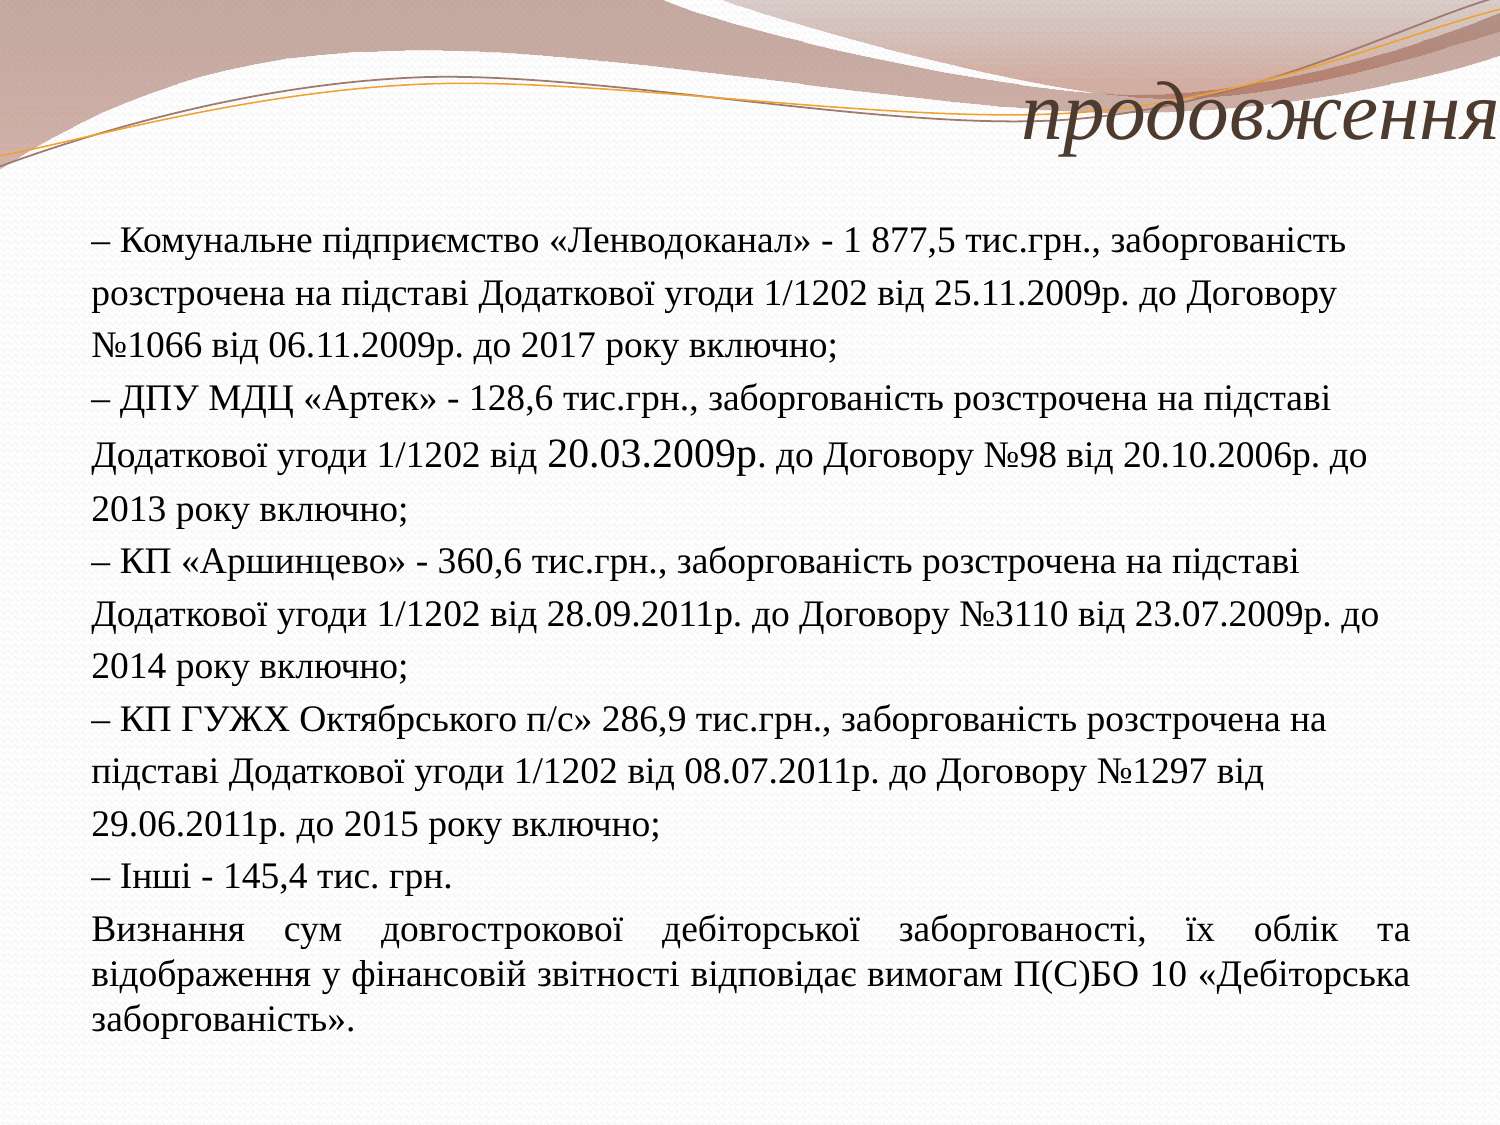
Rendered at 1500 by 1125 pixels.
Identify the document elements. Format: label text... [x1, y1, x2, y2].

list – Комунальне підприємство «Ленводоканал» - 1 877,5 тис.грн., заборгованість розстрочена на підставі Додаткової угоди 1/1202 від 25.11.2009р. до Договору №1066 від 06.11.2009р. до 2017 року включно; – ДПУ МДЦ «Артек» - 128,6 тис.грн., заборгованість розстрочена на підставі Додаткової угоди 1/1202 від 20.03.2009р. до Договору №98 від 20.10.2006р. до 2013 року включно; – КП «Аршинцево» - 360,6 тис.грн., заборгованість розстрочена на підставі Додаткової угоди 1/1202 від 28.09.2011р. до Договору №3110 від 23.07.2009р. до 2014 року включно; – КП ГУЖХ Октябрського п/с» 286,9 тис.грн., заборгованість розстрочена на підставі Додаткової угоди 1/1202 від 08.07.2011р. до Договору №1297 від 29.06.2011р. до 2015 року включно; – Інші - 145,4 тис. грн. Визнання сум довгострокової дебіторської заборгованості, їх облік та відображення у фінансовій звітності відповідає вимогам П(С)БО 10 «Дебіторська заборгованість». [76, 208, 1427, 1106]
title продовження [150, 0, 1500, 157]
